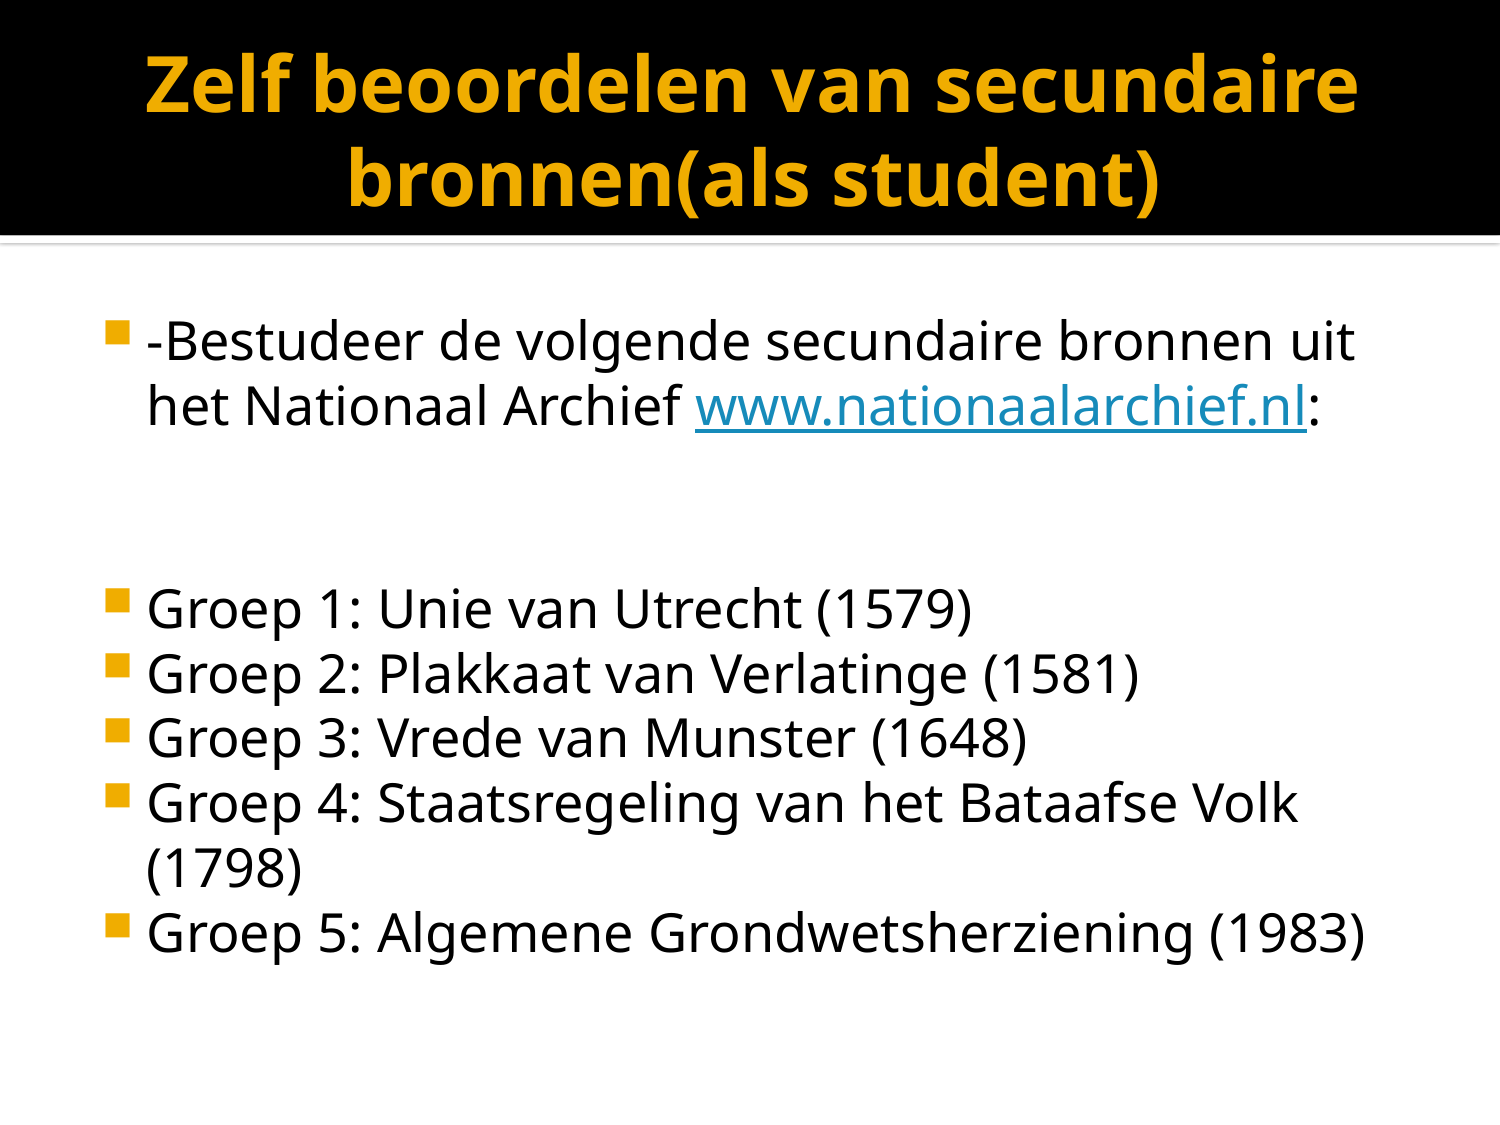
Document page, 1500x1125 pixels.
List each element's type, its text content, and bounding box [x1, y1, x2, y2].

title Zelf beoordelen van secundaire bronnen(als student) [75, 25, 1425, 231]
list -Bestudeer de volgende secundaire bronnen uit het Nationaal Archief www.nationaalarchief.nl: Groep 1: Unie van Utrecht (1579) Groep 2: Plakkaat van Verlatinge (1581) Groep 3: Vrede van Munster (1648) Groep 4: Staatsregeling van het Bataafse Volk (1798) Groep 5: Algemene Grondwetsherziening (1983) [75, 291, 1425, 1050]
